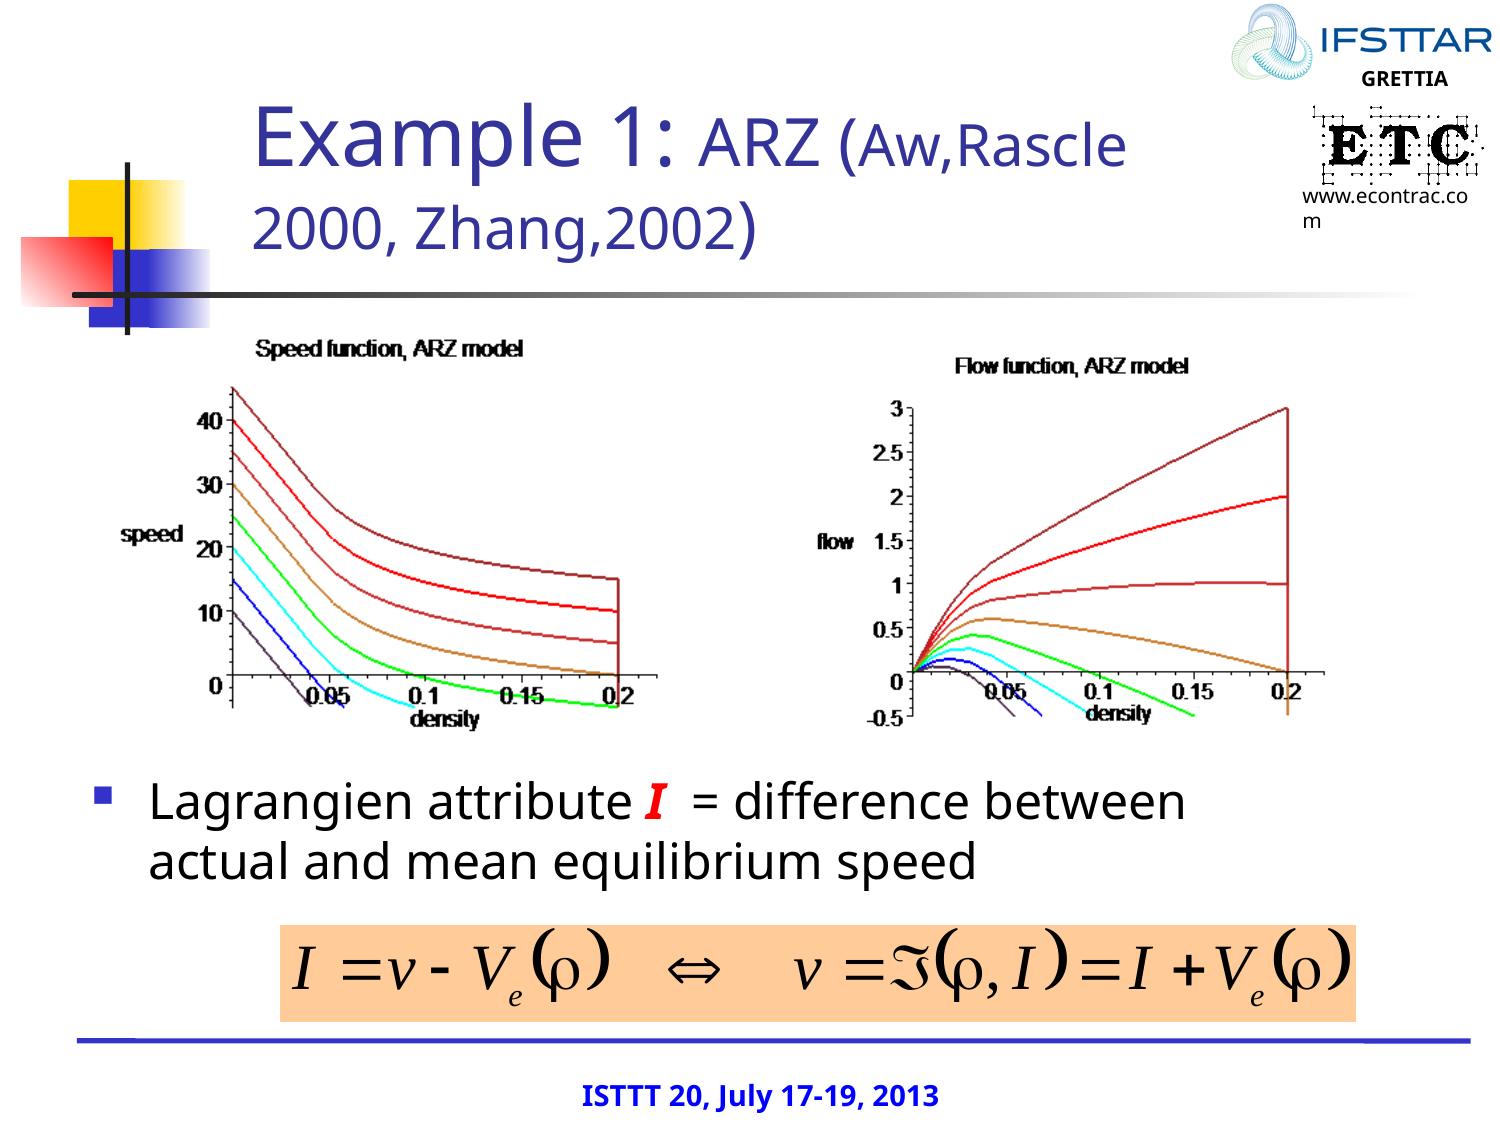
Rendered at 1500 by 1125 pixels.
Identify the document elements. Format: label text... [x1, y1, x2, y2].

title Example 1: ARZ (Aw,Rascle 2000, Zhang,2002) [235, 30, 1282, 272]
footer ISTTT 20, July 17-19, 2013 [64, 1049, 1465, 1125]
picture [814, 355, 1330, 742]
list Lagrangien attribute I = difference between actual and mean equilibrium speed [76, 761, 1265, 895]
picture [1312, 105, 1484, 185]
picture [1230, 2, 1494, 82]
picture [1409, 74, 1417, 82]
picture [117, 337, 662, 747]
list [279, 924, 1357, 1023]
